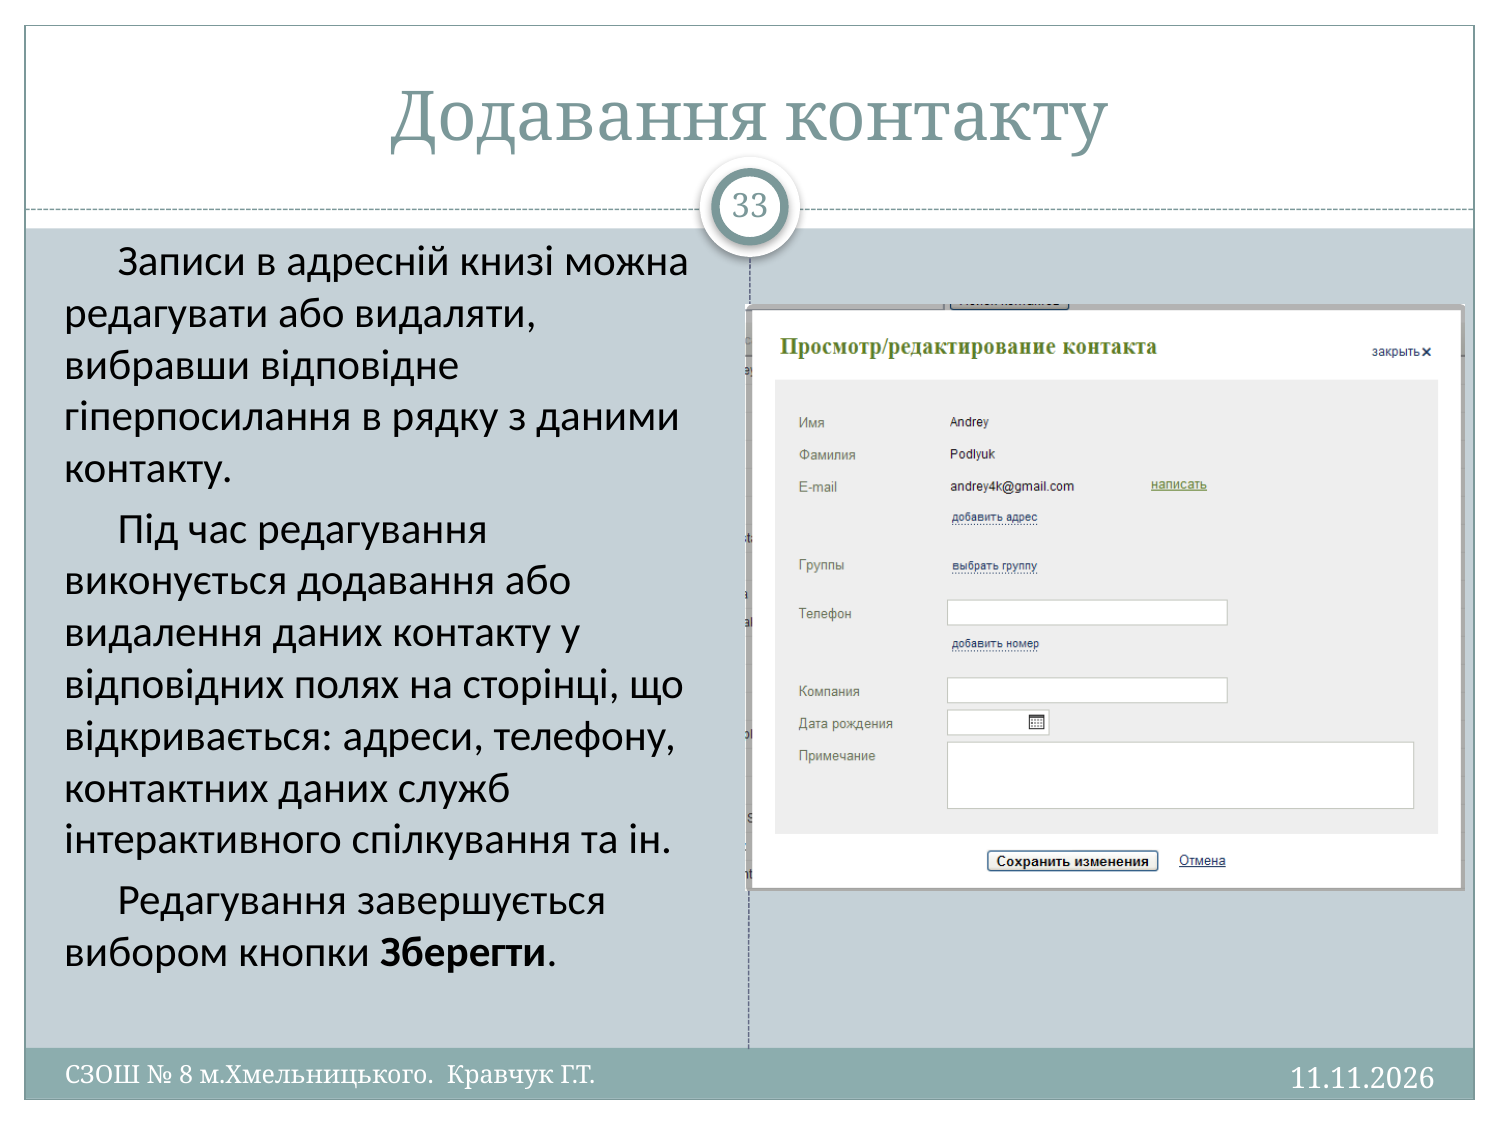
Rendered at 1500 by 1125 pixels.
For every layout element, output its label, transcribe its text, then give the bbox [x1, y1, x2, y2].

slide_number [950, 1051, 1450, 1112]
footer СЗОШ № 8 м.Хмельницького. Кравчук Г.Т. [50, 1051, 638, 1112]
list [744, 304, 1466, 891]
title Додавання контакту [49, 37, 1450, 162]
list Записи в адресній книзі можна редагувати або видаляти, вибравши відповідне гіперпосилання в рядку з даними контакту. Під час редагування виконується додавання або видалення даних контакту у відповідних полях на сторінці, що відкривається: адреси, телефону, контактних даних служб інтерактивного спілкування та ін. Редагування завершується вибором кнопки Зберегти. [49, 224, 712, 993]
slide_number 33 [712, 170, 788, 243]
